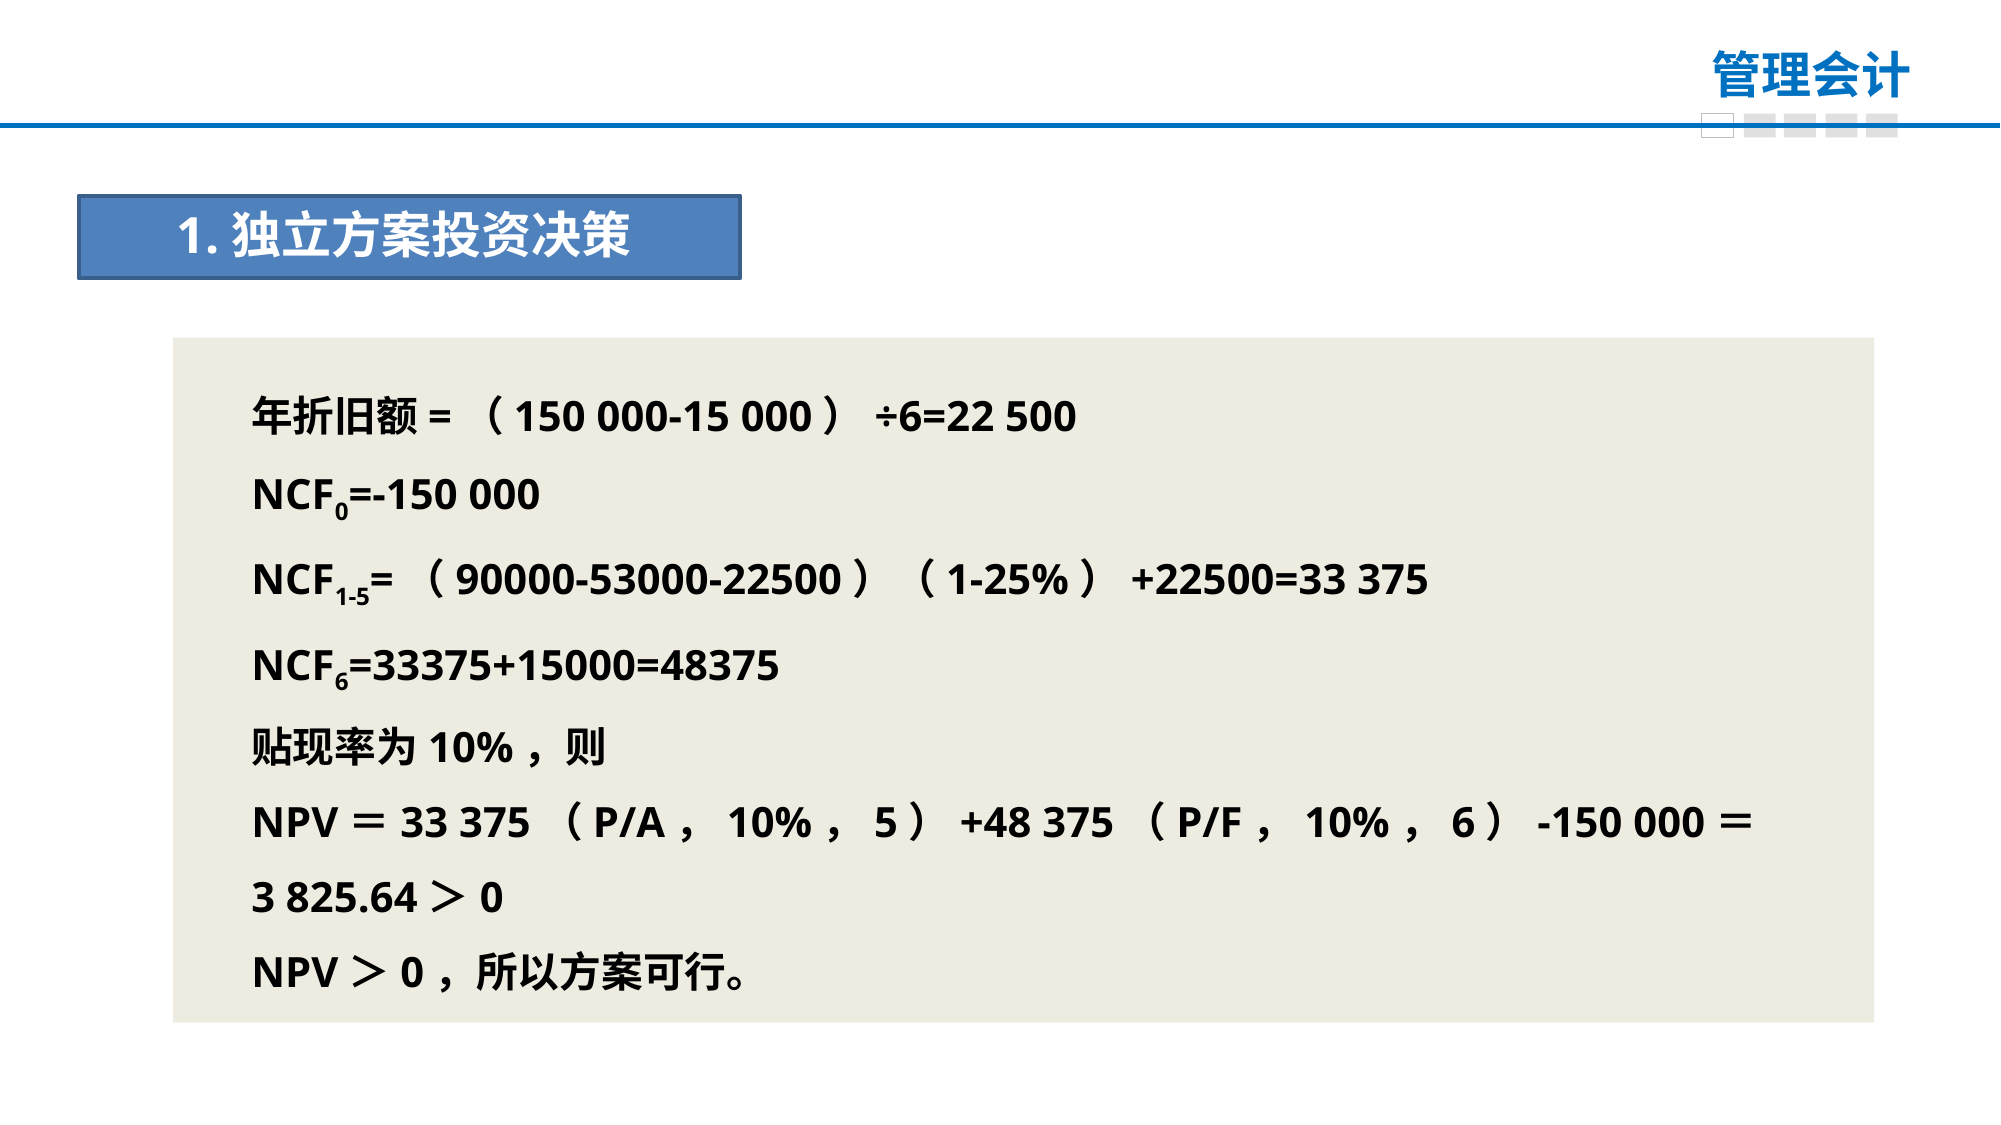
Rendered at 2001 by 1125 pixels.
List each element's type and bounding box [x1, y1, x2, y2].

text_box [78, 195, 741, 279]
text_box [172, 337, 1875, 1023]
